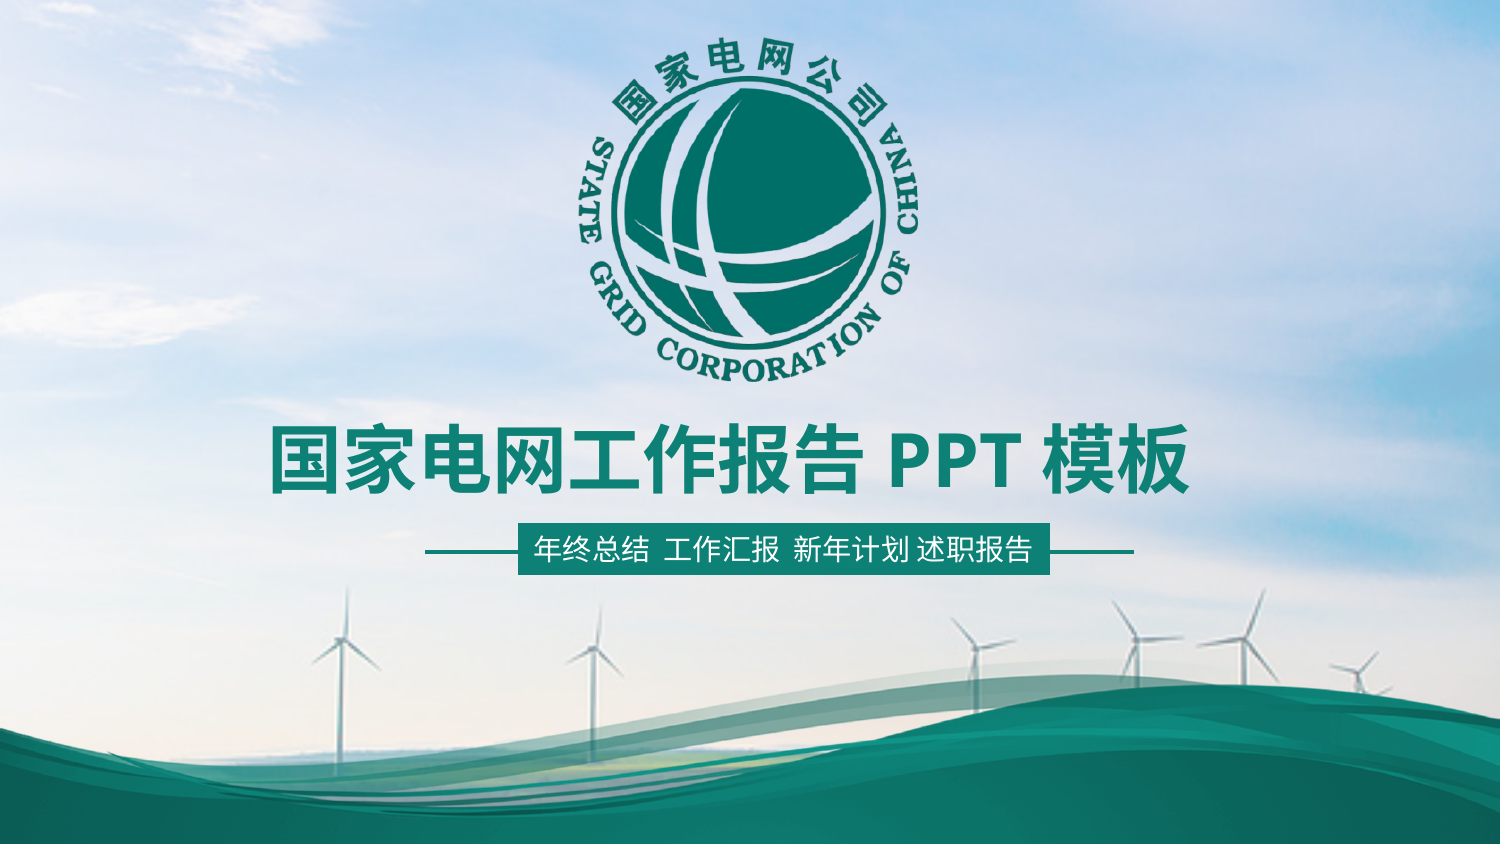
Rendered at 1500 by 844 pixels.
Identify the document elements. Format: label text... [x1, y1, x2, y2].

text_box 国家电网工作报告PPT模板 [157, 411, 1302, 506]
text_box 年终总结 工作汇报 新年计划 述职报告 [518, 553, 1050, 575]
picture [578, 37, 918, 383]
text_box 年终总结 工作汇报 新年计划 述职报告 [518, 523, 1050, 552]
picture [0, 602, 1500, 844]
